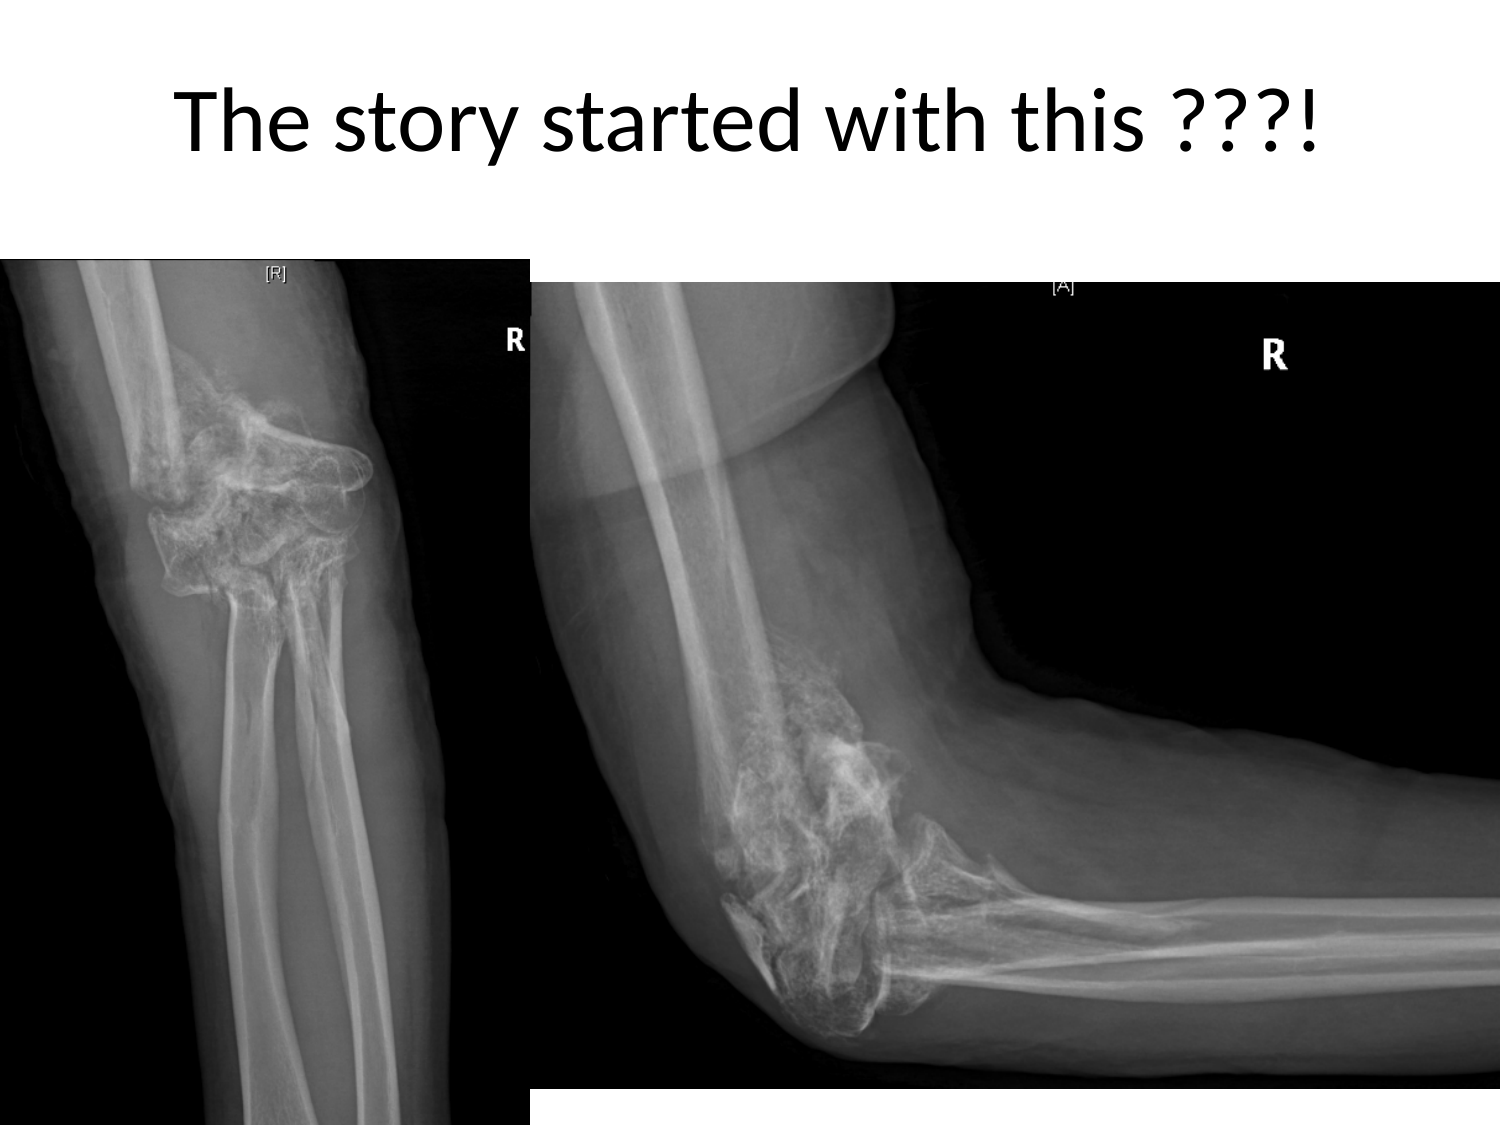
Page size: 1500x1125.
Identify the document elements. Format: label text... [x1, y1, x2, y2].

text_box [0, 259, 530, 1125]
text_box [529, 282, 1500, 1089]
title The story started with this ???! [75, 45, 1425, 233]
